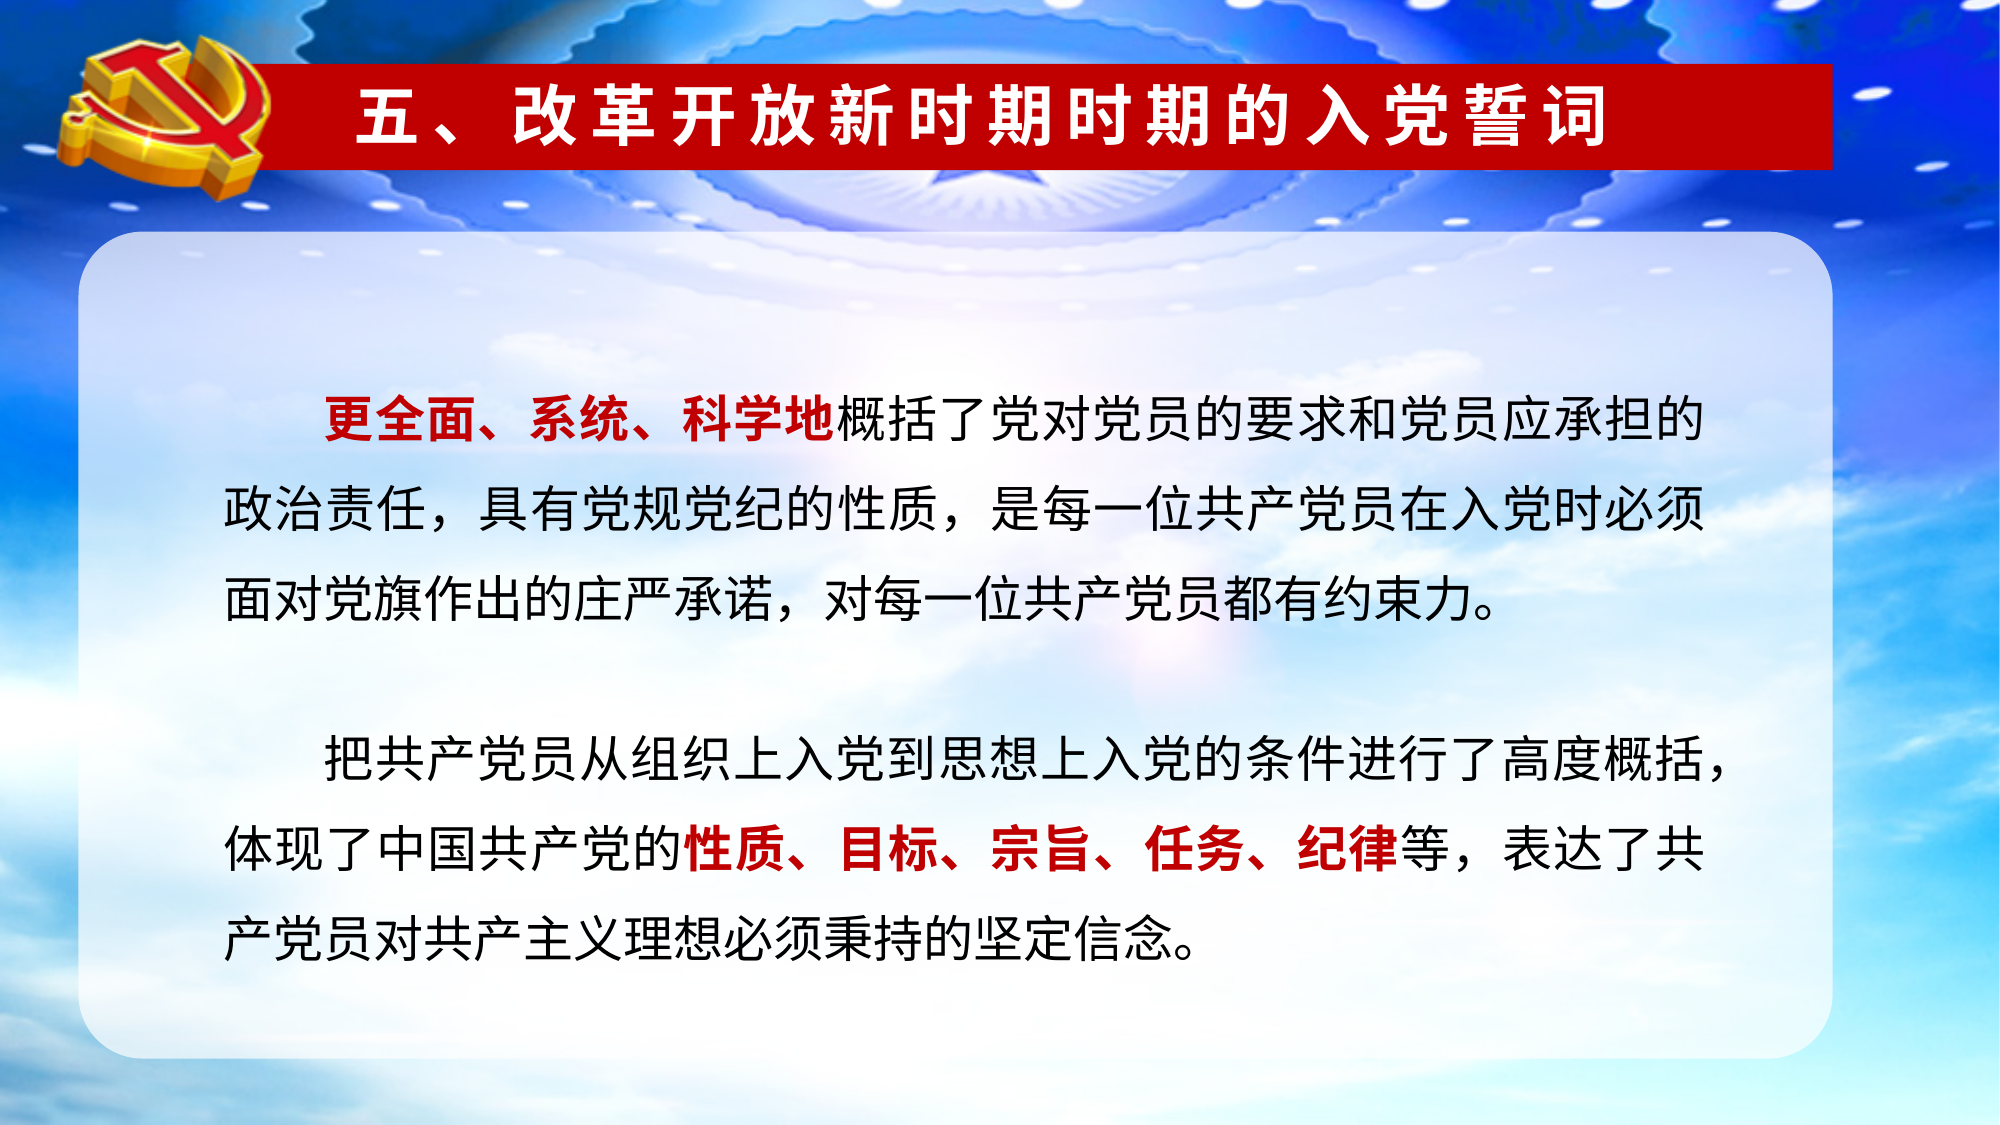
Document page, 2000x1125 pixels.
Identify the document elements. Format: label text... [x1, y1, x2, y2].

picture [0, 0, 2000, 1125]
text_box [297, 62, 1835, 172]
text_box [76, 229, 1835, 1061]
text_box 把共产党员从组织上入党到思想上入党的条件进行了高度概括，体现了中国共产党的性质、目标、宗旨、任务、纪律等，表达了共产党员对共产主义理想必须秉持的坚定信念。 [208, 690, 1721, 976]
text_box 五、改革开放新时期时期的入党誓词 [338, 66, 1780, 161]
text_box 更全面、系统、科学地概括了党对党员的要求和党员应承担的政治责任，具有党规党纪的性质，是每一位共产党员在入党时必须面对党旗作出的庄严承诺，对每一位共产党员都有约束力。 [208, 349, 1721, 635]
